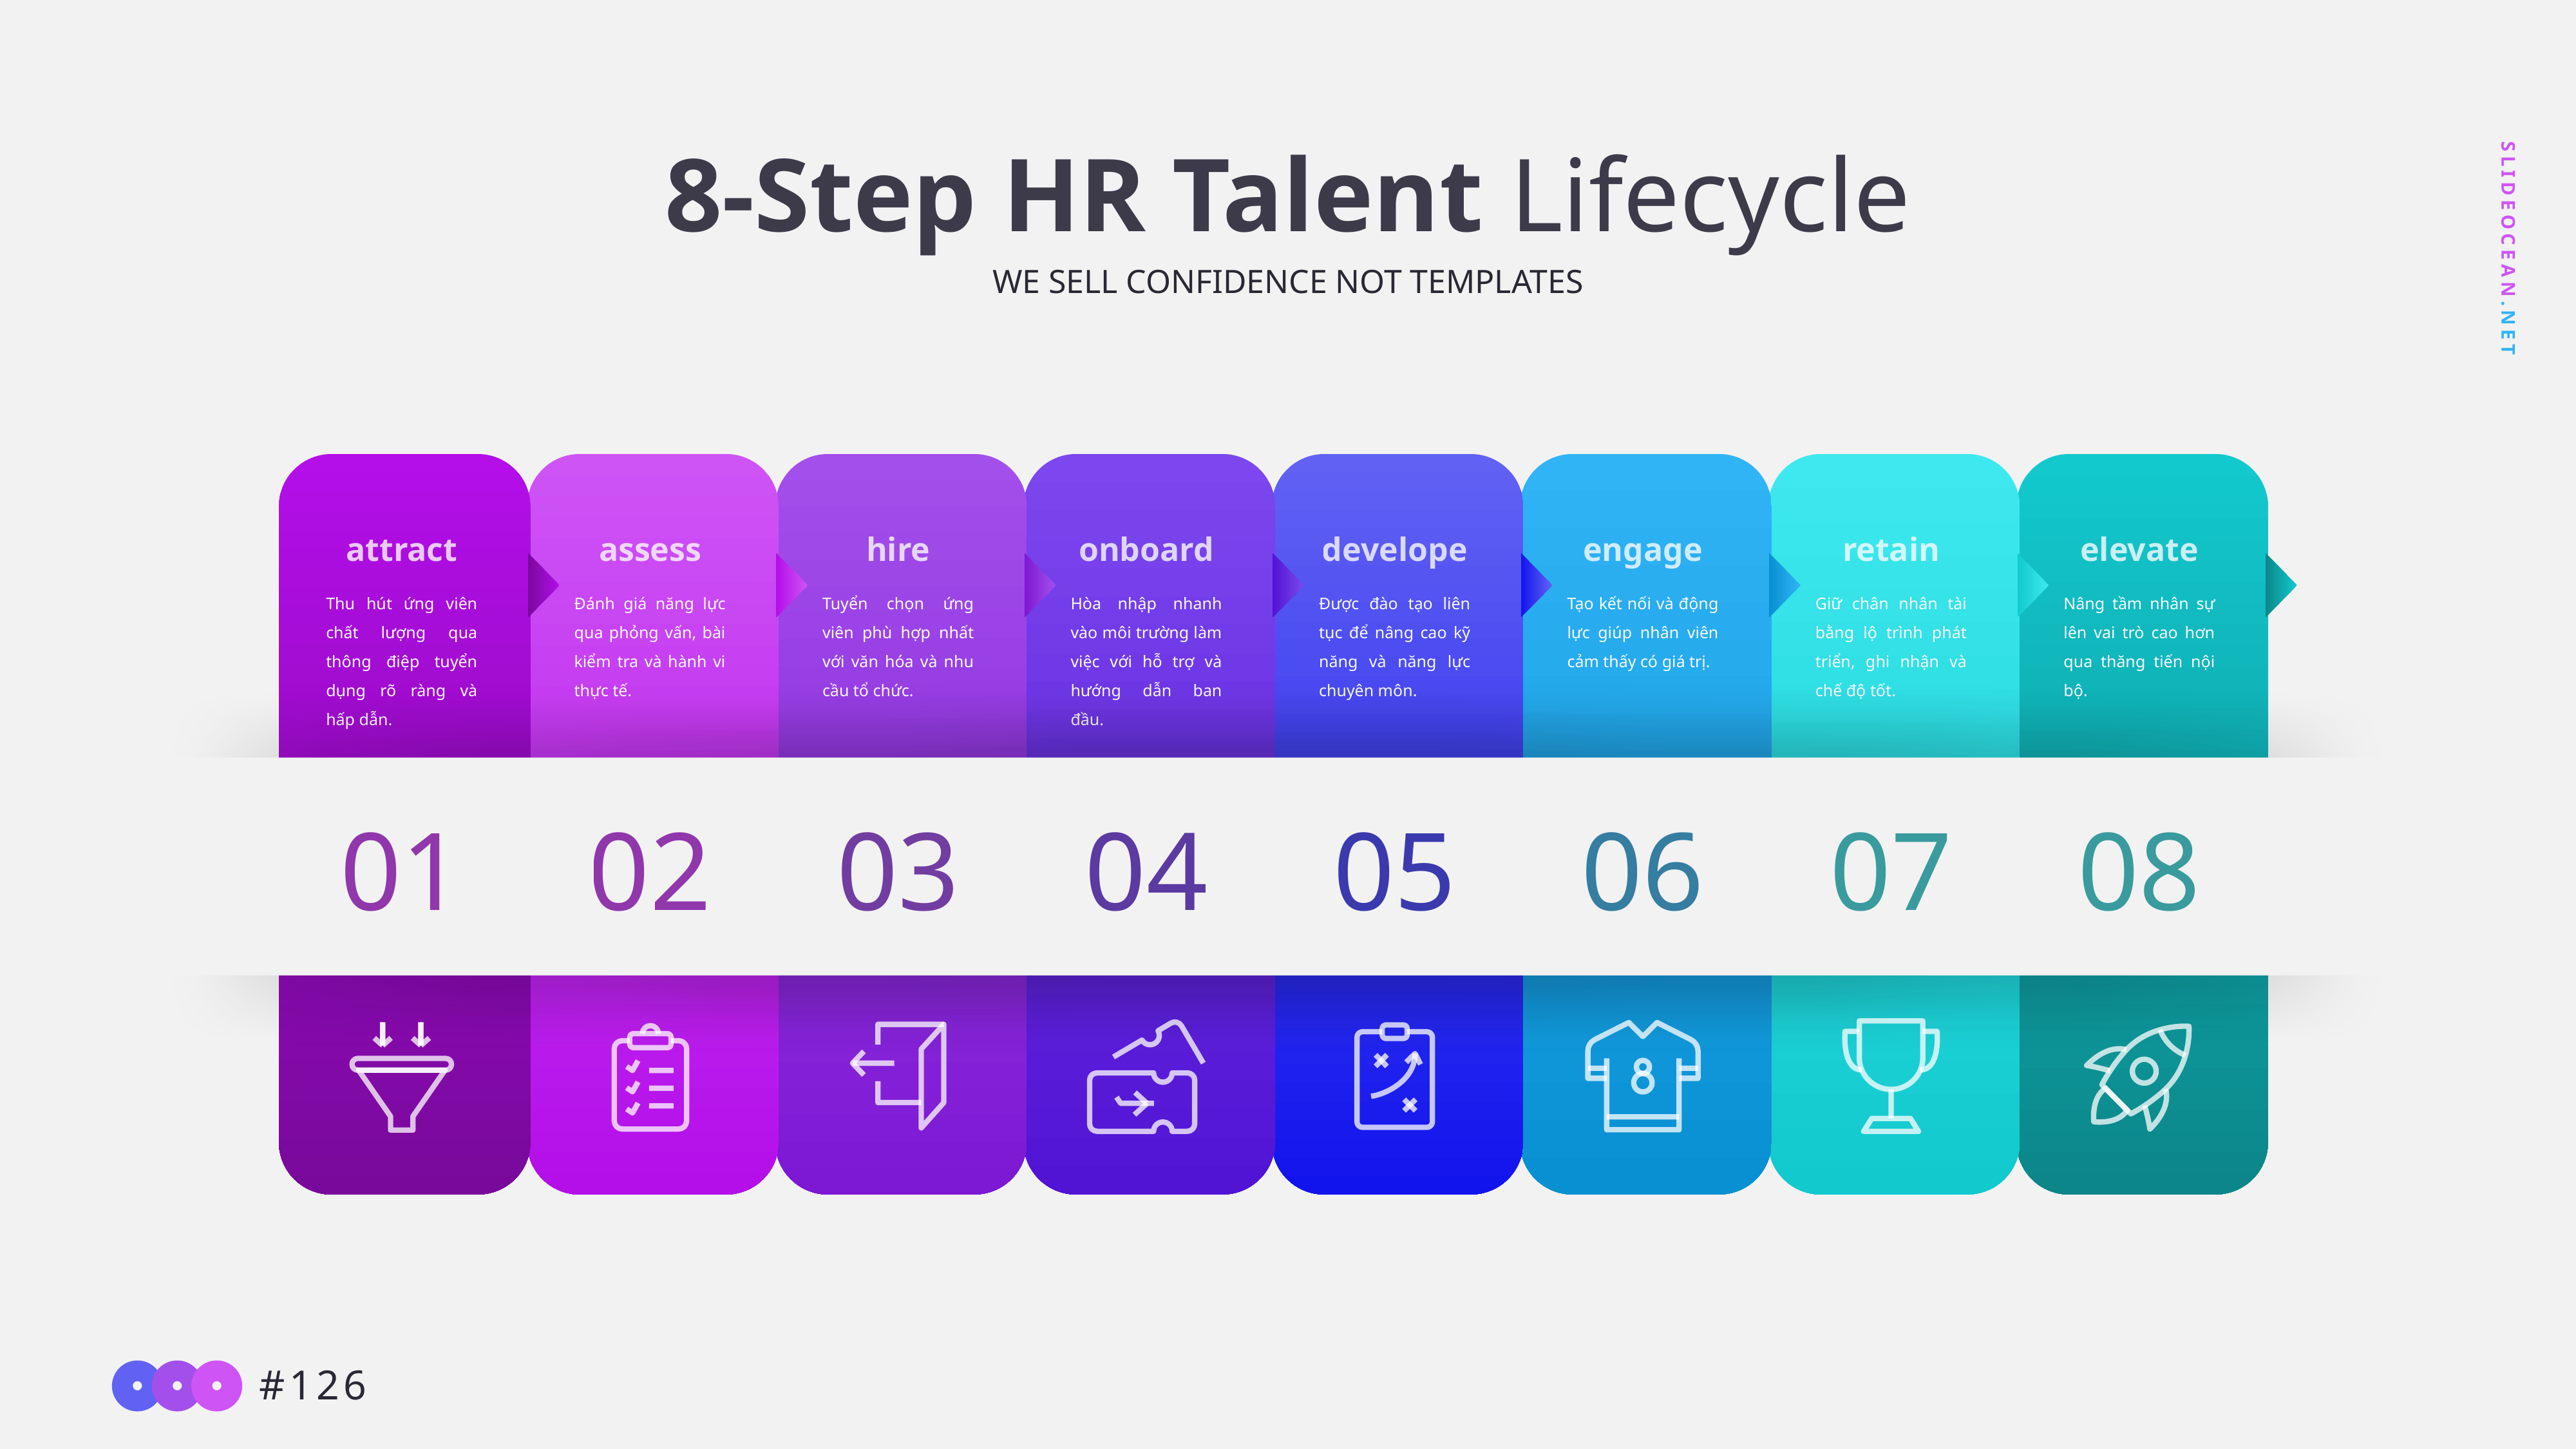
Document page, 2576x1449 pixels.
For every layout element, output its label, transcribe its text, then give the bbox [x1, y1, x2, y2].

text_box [1801, 453, 2049, 757]
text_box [1305, 453, 1553, 757]
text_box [1557, 524, 1729, 674]
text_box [2054, 524, 2225, 704]
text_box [1553, 976, 1801, 1195]
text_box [564, 524, 736, 704]
text_box 8-Step HR Talent Lifecycle [655, 126, 1921, 257]
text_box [1805, 524, 1977, 704]
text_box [2049, 453, 2298, 757]
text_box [808, 453, 1057, 757]
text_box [812, 524, 984, 704]
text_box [90, 757, 2399, 976]
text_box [1309, 524, 1481, 704]
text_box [2049, 976, 2298, 1195]
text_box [1305, 976, 1553, 1195]
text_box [560, 976, 808, 1195]
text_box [278, 976, 560, 1195]
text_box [1057, 976, 1305, 1195]
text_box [1061, 524, 1233, 704]
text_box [316, 524, 488, 733]
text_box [278, 453, 560, 757]
text_box WE SELL CONFIDENCE NOT TEMPLATES [983, 256, 1593, 305]
text_box #126 [259, 1359, 435, 1408]
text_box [1553, 453, 1801, 757]
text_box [808, 976, 1057, 1195]
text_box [1057, 453, 1305, 757]
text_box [560, 453, 808, 757]
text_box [1801, 976, 2049, 1195]
